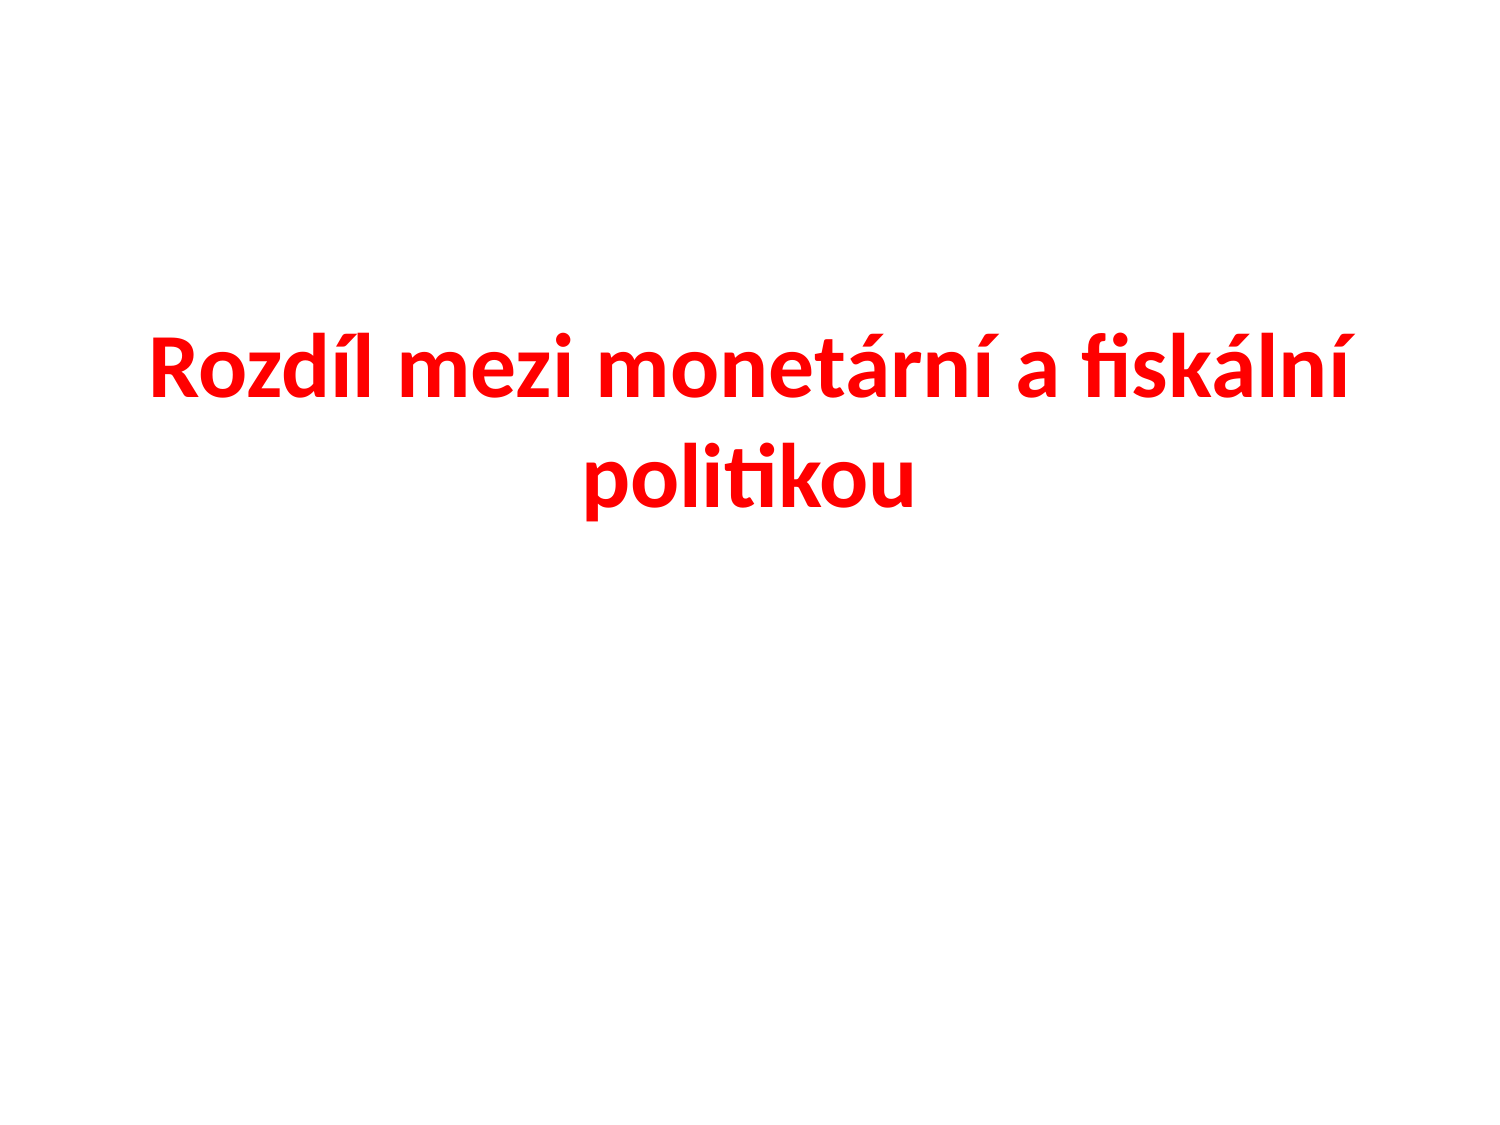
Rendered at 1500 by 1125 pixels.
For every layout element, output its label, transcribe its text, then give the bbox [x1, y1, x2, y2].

title Rozdíl mezi monetární a fiskální politikou [75, 45, 1425, 787]
